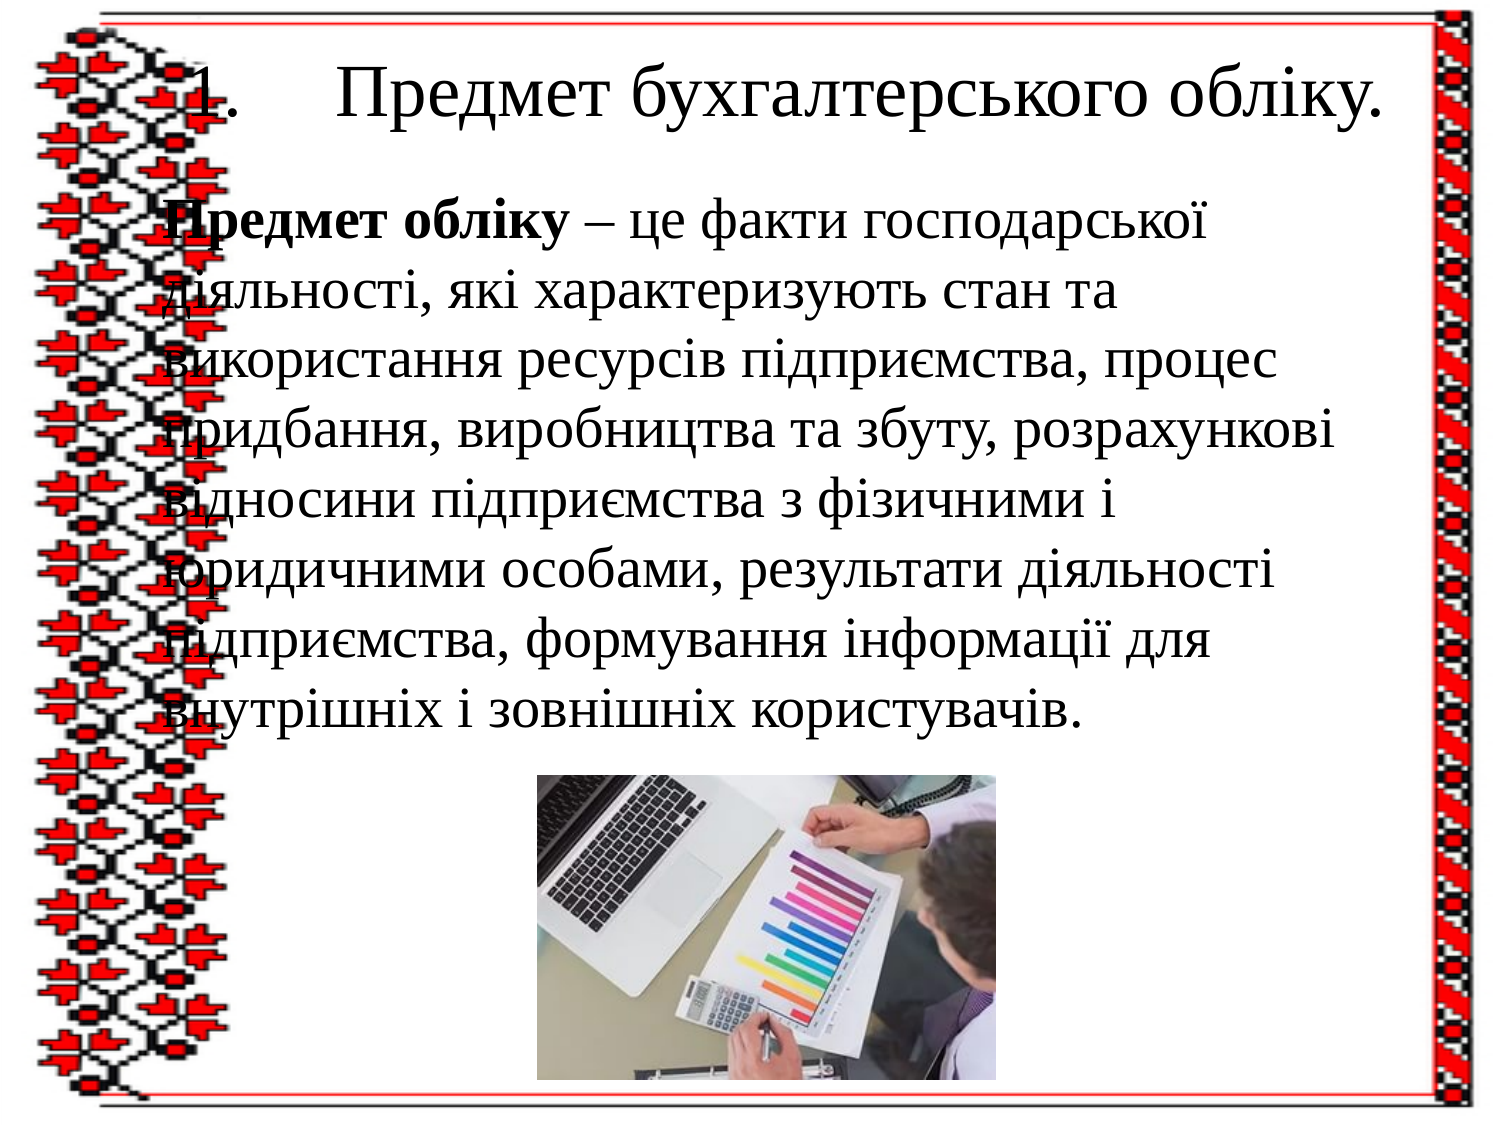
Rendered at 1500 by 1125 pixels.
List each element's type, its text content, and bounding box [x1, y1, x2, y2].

picture [0, 0, 1500, 1125]
list Предмет обліку – це факти господарської діяльності, які характеризують стан та використання ресурсів підприємства, процес придбання, виробництва та збуту, розрахункові відносини підприємства з фізичними і юридичними особами, результати діяльності підприємства, формування інформації для внутрішніх і зовнішніх користувачів. [147, 172, 1471, 819]
text_box 1. Предмет бухгалтерського обліку. [135, 34, 1435, 140]
